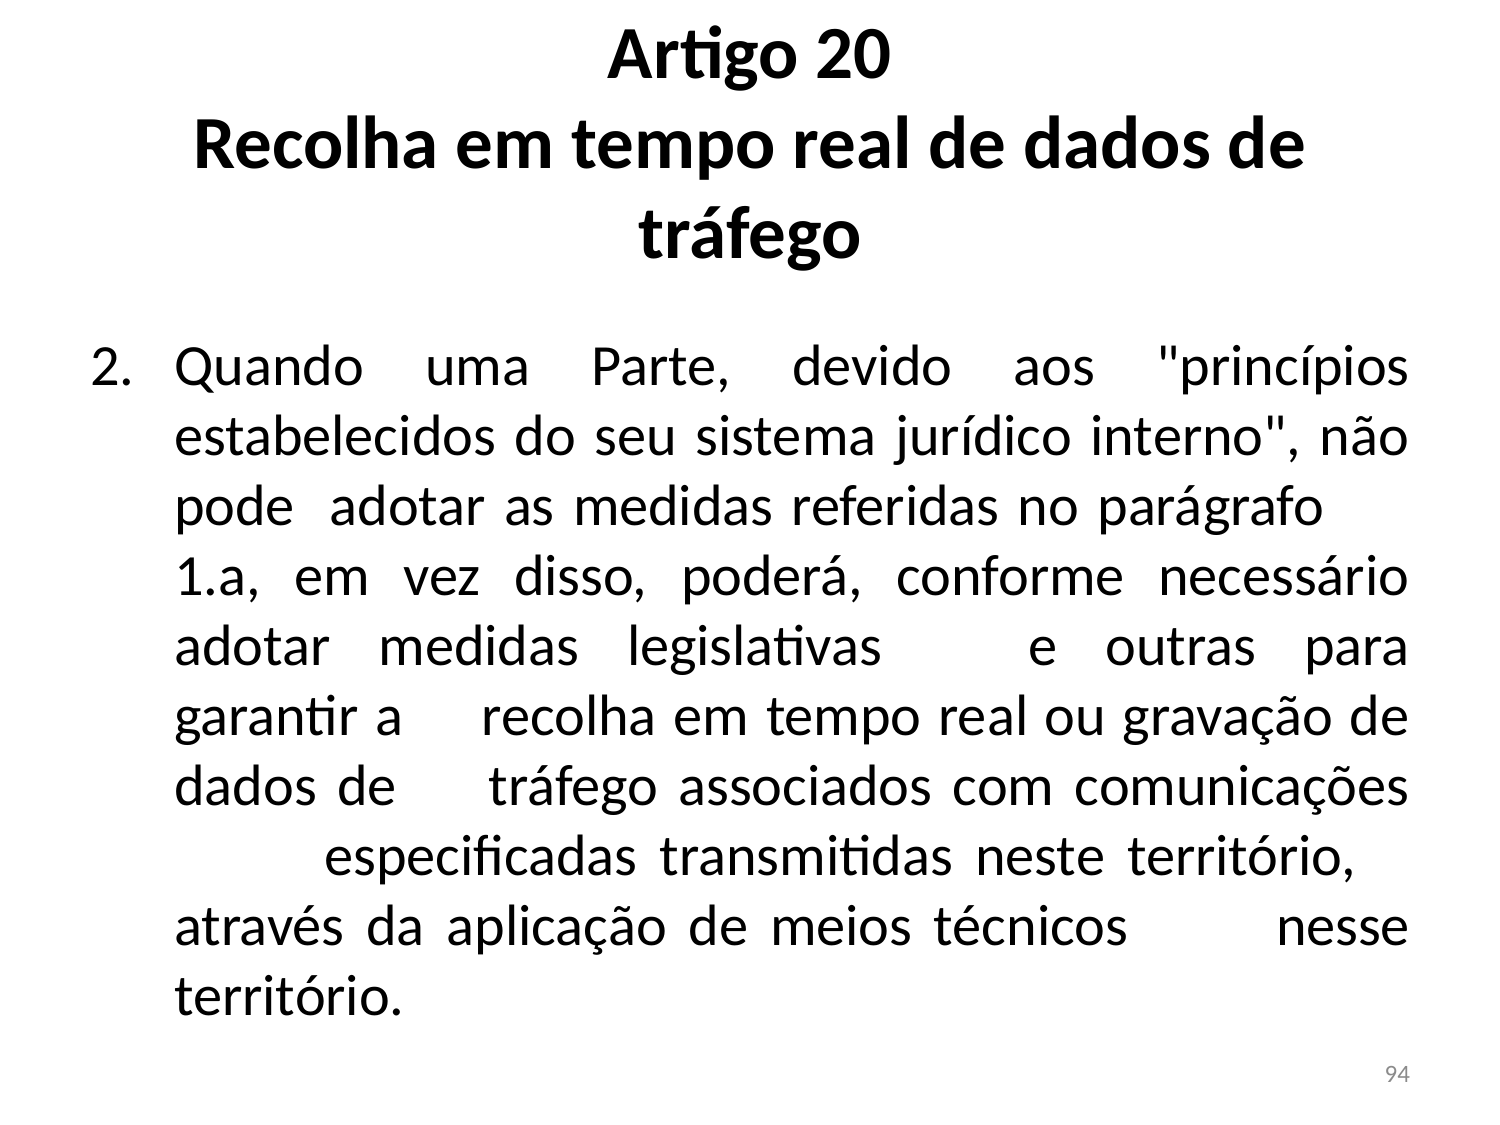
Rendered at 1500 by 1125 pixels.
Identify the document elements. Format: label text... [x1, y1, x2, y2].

slide_number 94 [1074, 1042, 1425, 1103]
list Quando uma Parte, devido aos "princípios estabelecidos do seu sistema jurídico interno", não pode adotar as medidas referidas no parágrafo 1.a, em vez disso, poderá, conforme necessário adotar medidas legislativas e outras para garantir a recolha em tempo real ou gravação de dados de tráfego associados com comunicações especificadas transmitidas neste território, através da aplicação de meios técnicos nesse território. [74, 319, 1426, 1006]
title Artigo 20 Recolha em tempo real de dados de tráfego [74, 44, 1426, 233]
